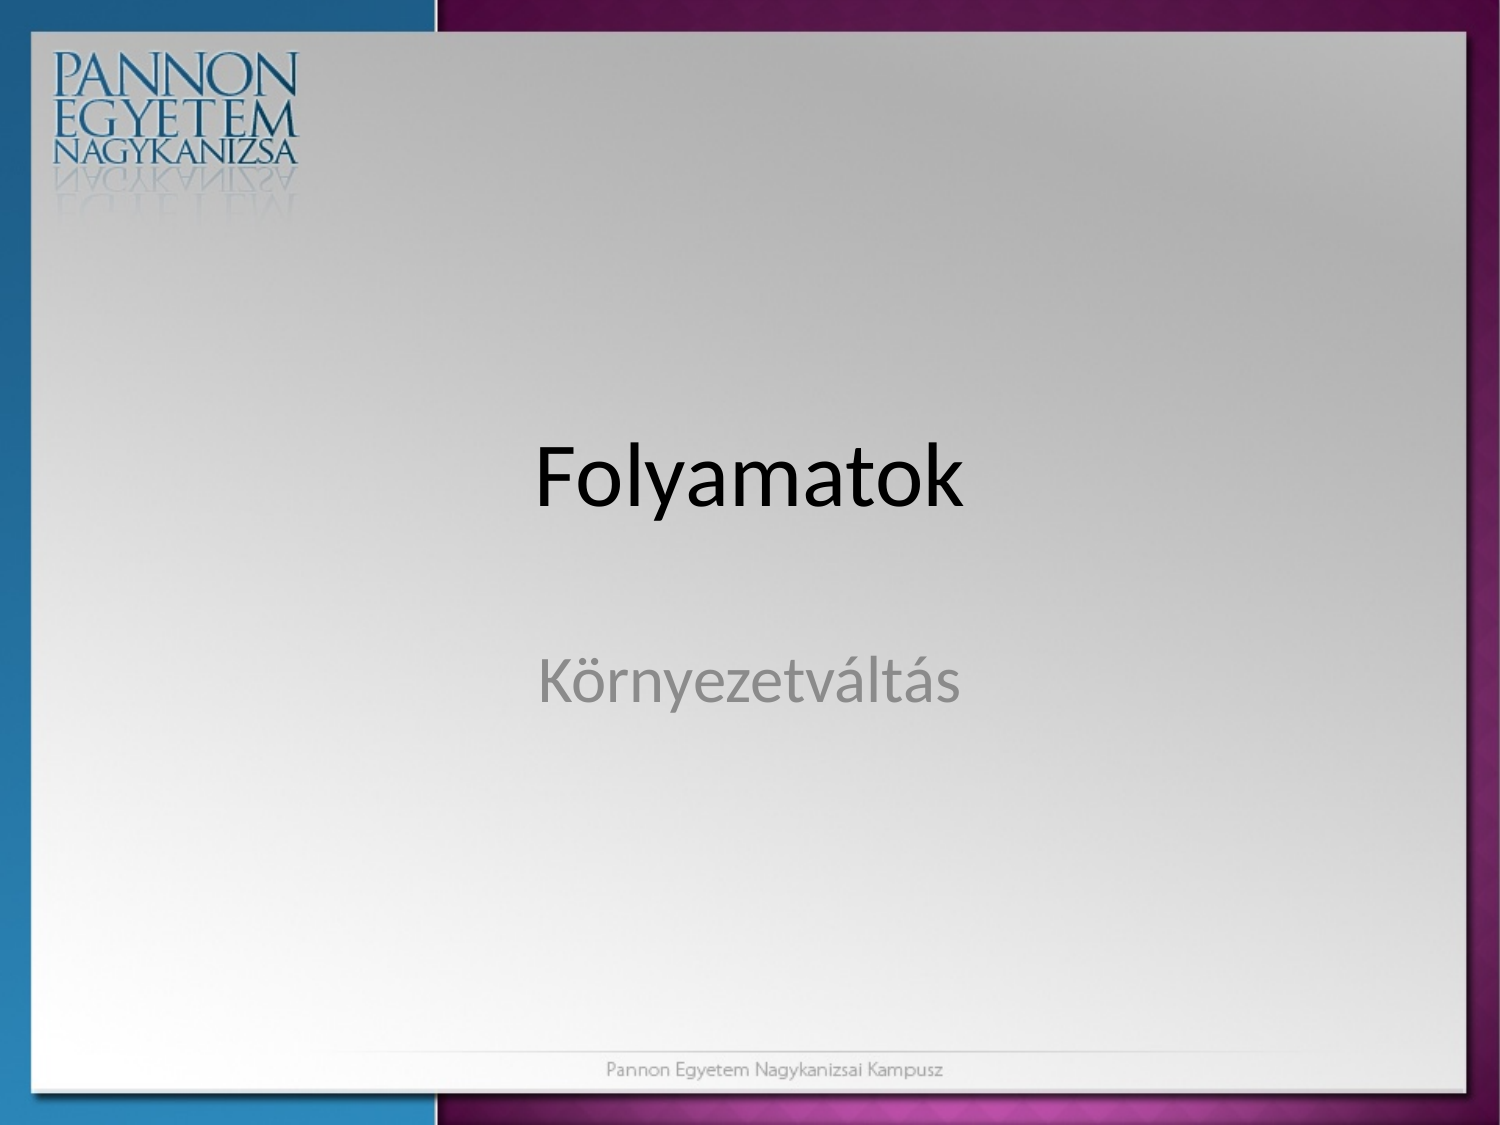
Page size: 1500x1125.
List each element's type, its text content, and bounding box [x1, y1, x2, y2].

picture [0, 0, 1500, 1125]
subtitle Környezetváltás [225, 637, 1275, 925]
title Folyamatok [112, 349, 1388, 591]
